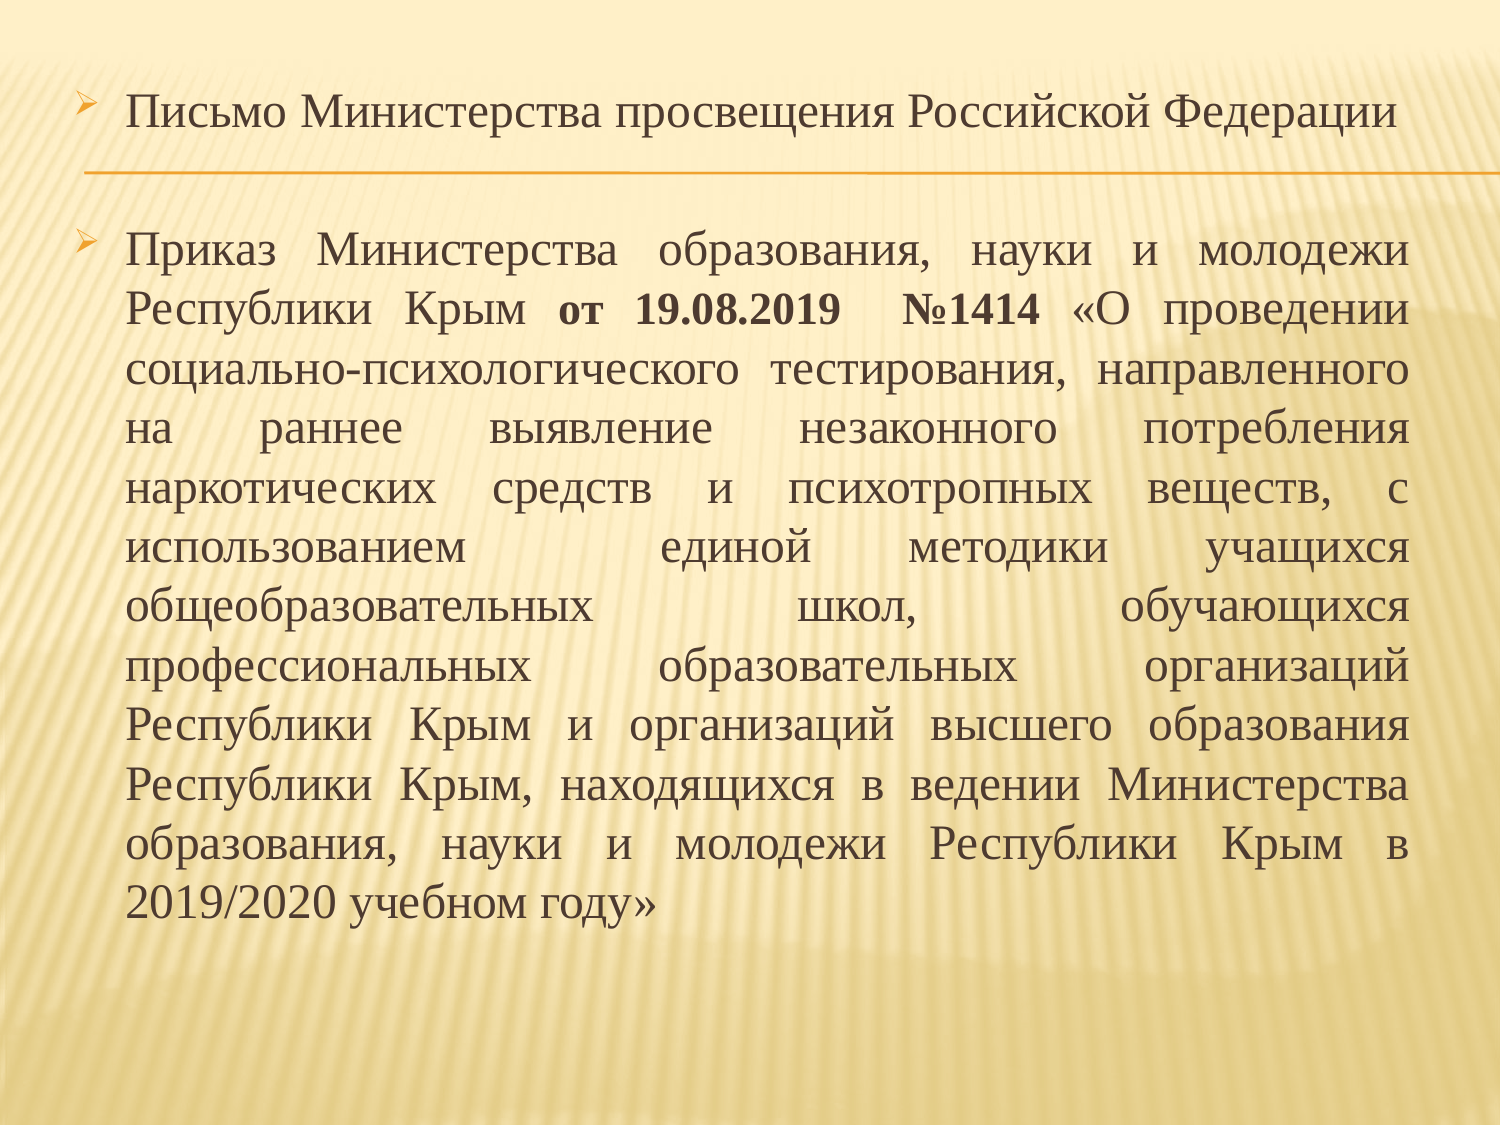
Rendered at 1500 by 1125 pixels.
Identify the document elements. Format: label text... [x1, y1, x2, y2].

list Письмо Министерства просвещения Российской Федерации Приказ Министерства образования, науки и молодежи Республики Крым от 19.08.2019 №1414 «О проведении социально-психологического тестирования, направленного на раннее выявление незаконного потребления наркотических средств и психотропных веществ, с использованием единой методики учащихся общеобразовательных школ, обучающихся профессиональных образовательных организаций Республики Крым и организаций высшего образования Республики Крым, находящихся в ведении Министерства образования, науки и молодежи Республики Крым в 2019/2020 учебном году» [58, 70, 1425, 1005]
